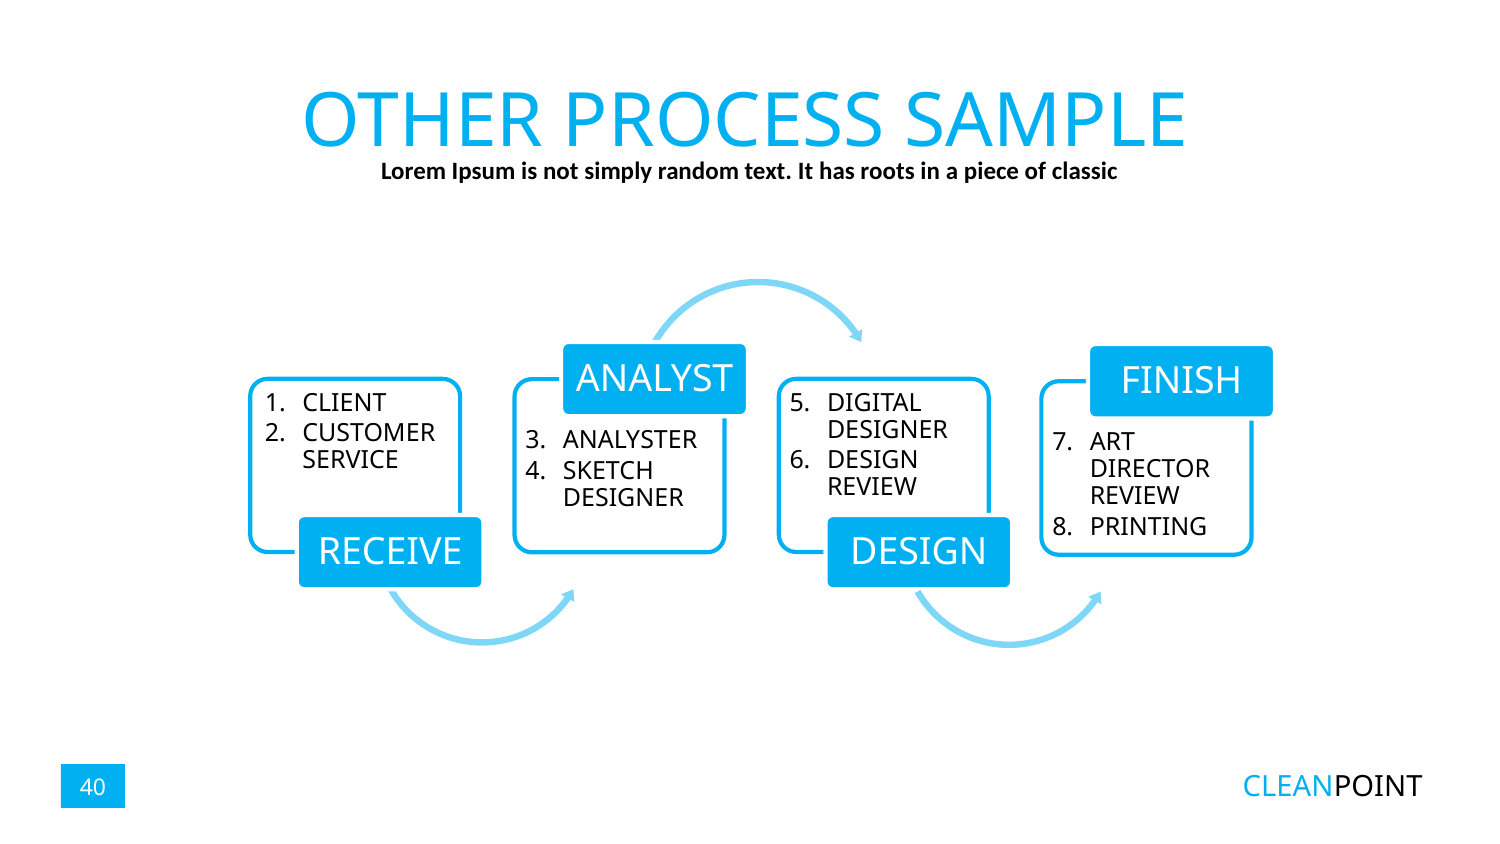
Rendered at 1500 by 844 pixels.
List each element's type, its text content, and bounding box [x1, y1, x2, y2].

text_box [514, 341, 749, 553]
title OTHER PROCESS SAMPLE [239, 107, 1252, 146]
text_box [392, 589, 575, 646]
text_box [250, 378, 484, 590]
text_box CLEANPOINT [149, 746, 1438, 810]
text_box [778, 378, 1013, 590]
text_box 40 [59, 762, 127, 810]
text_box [1041, 343, 1276, 555]
text_box Lorem Ipsum is not simply random text. It has roots in a piece of classic [149, 146, 1350, 192]
text_box [653, 278, 863, 343]
text_box [917, 591, 1102, 649]
